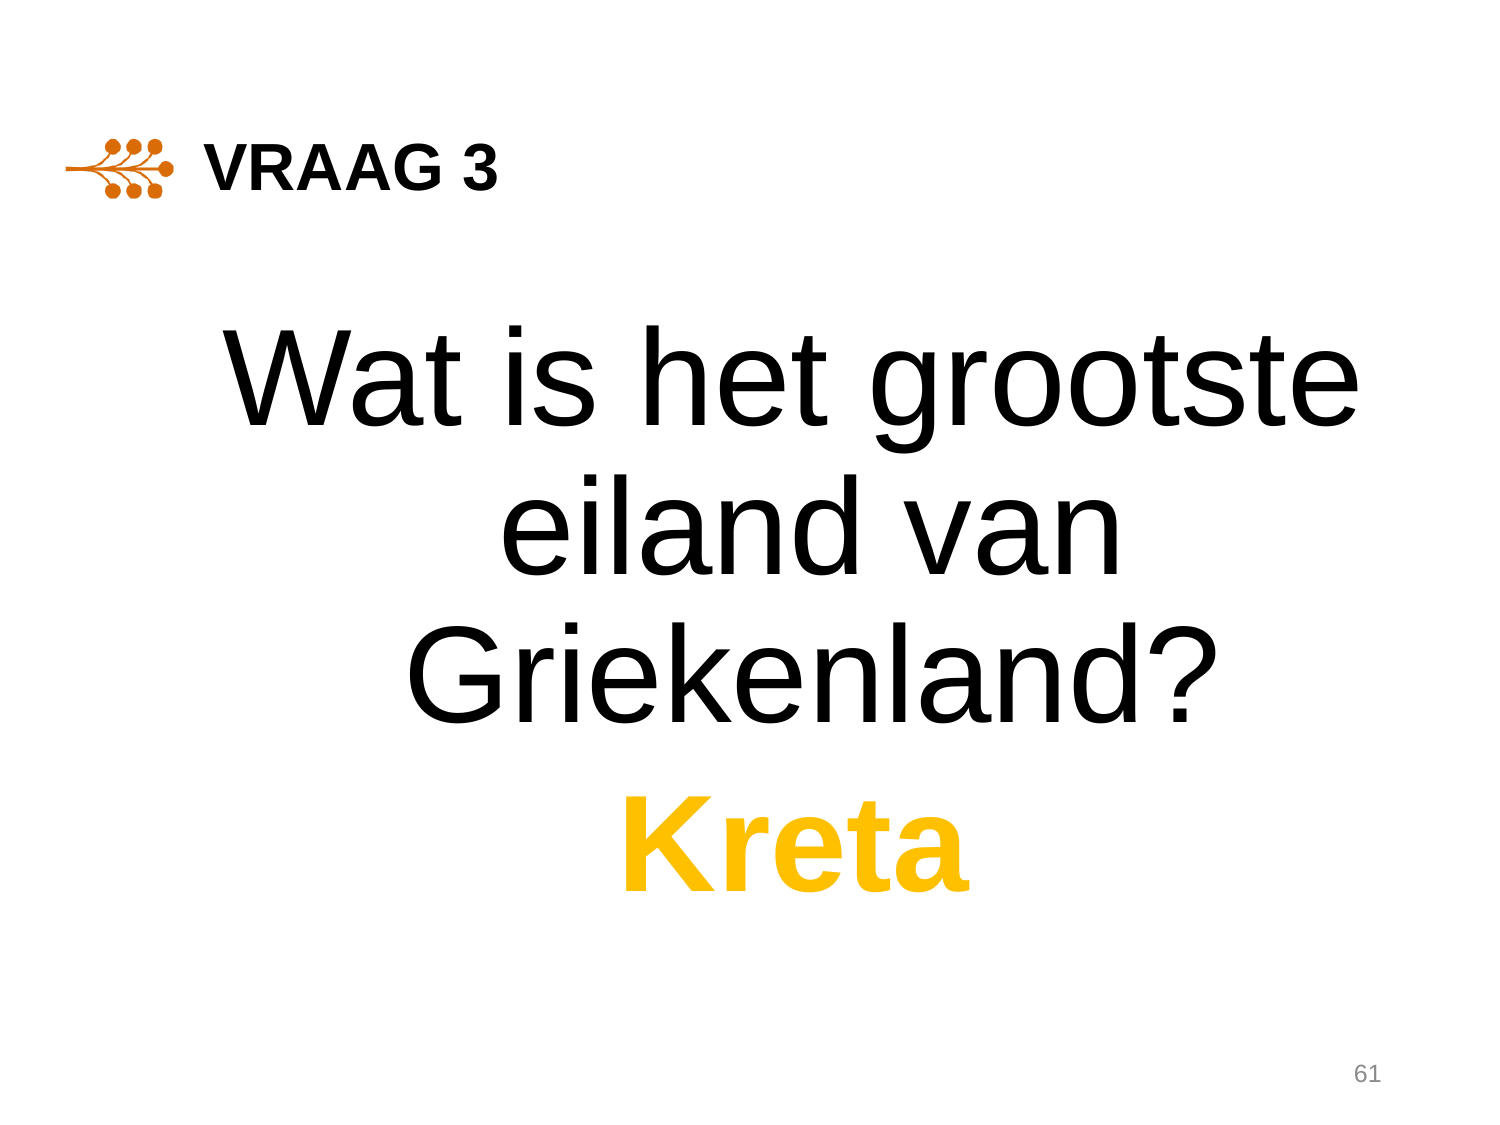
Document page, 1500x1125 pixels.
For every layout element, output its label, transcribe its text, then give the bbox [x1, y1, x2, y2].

picture [65, 138, 174, 199]
list Wat is het grootste eiland van Griekenland? Kreta [190, 299, 1397, 1014]
slide_number 61 [1059, 1042, 1397, 1103]
title Vraag 3 [188, 59, 1397, 278]
